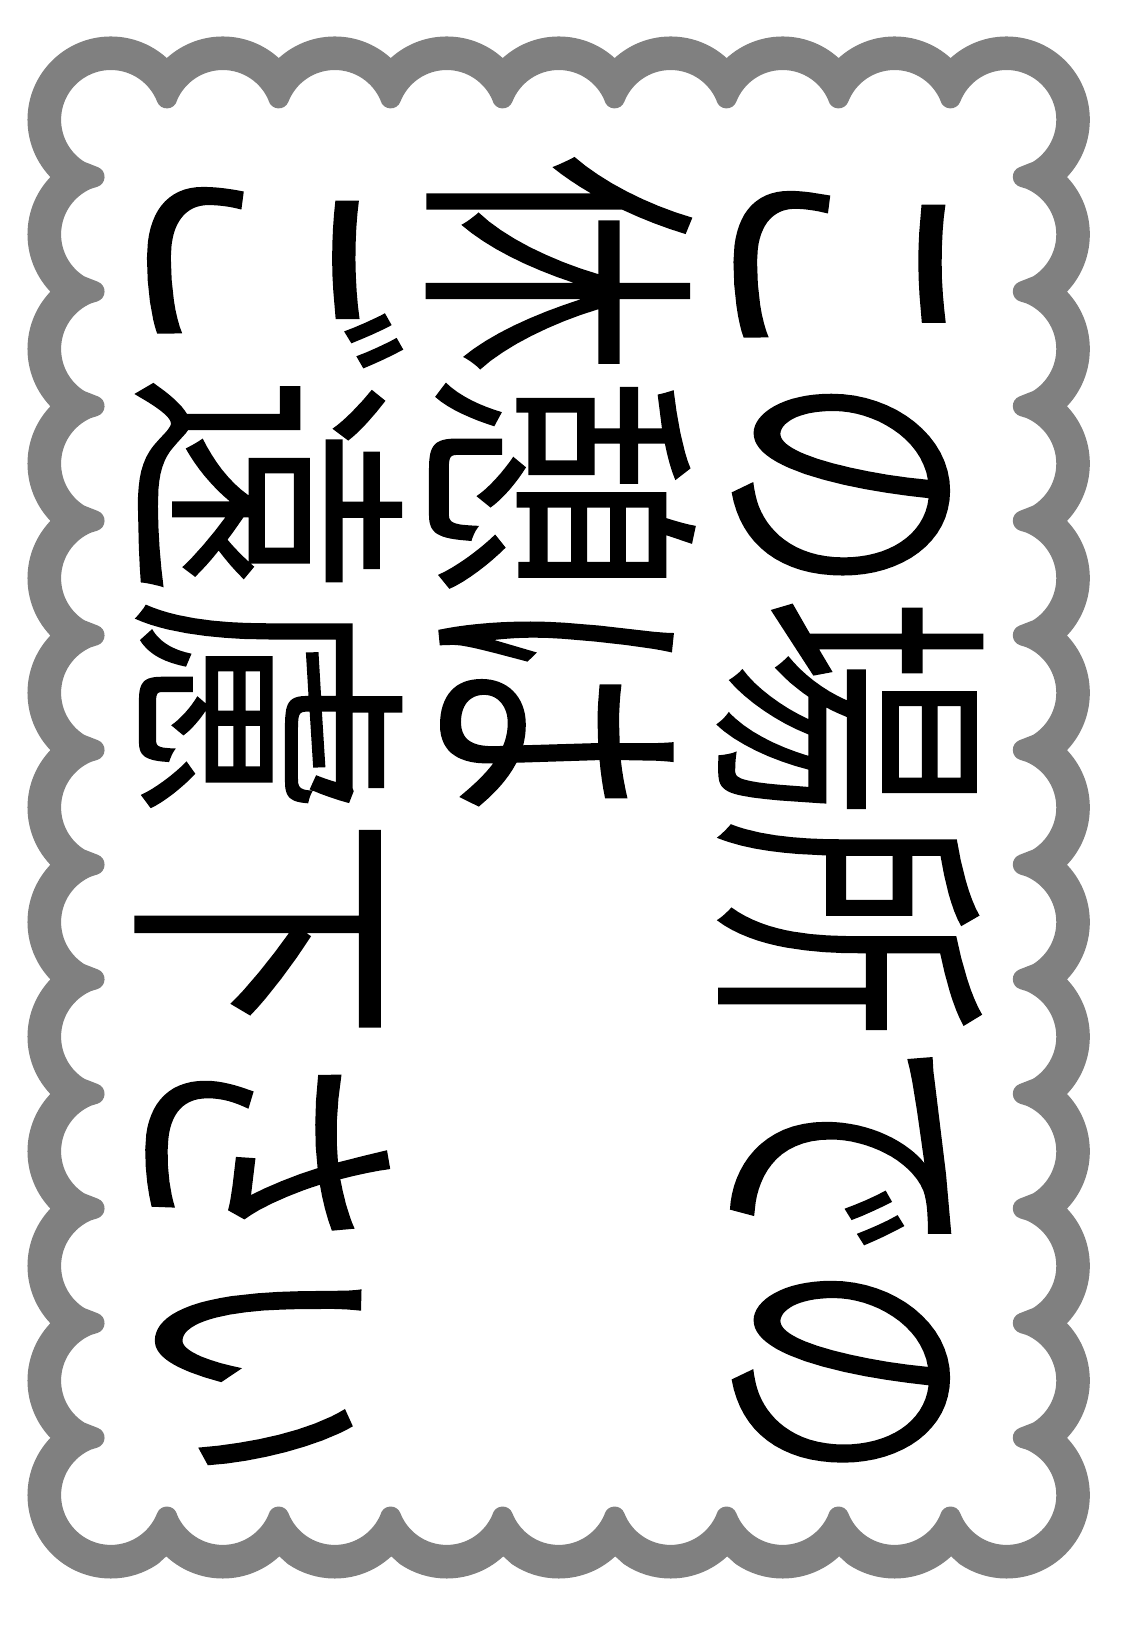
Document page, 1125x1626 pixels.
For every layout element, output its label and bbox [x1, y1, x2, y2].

text_box [35, 44, 1082, 1571]
